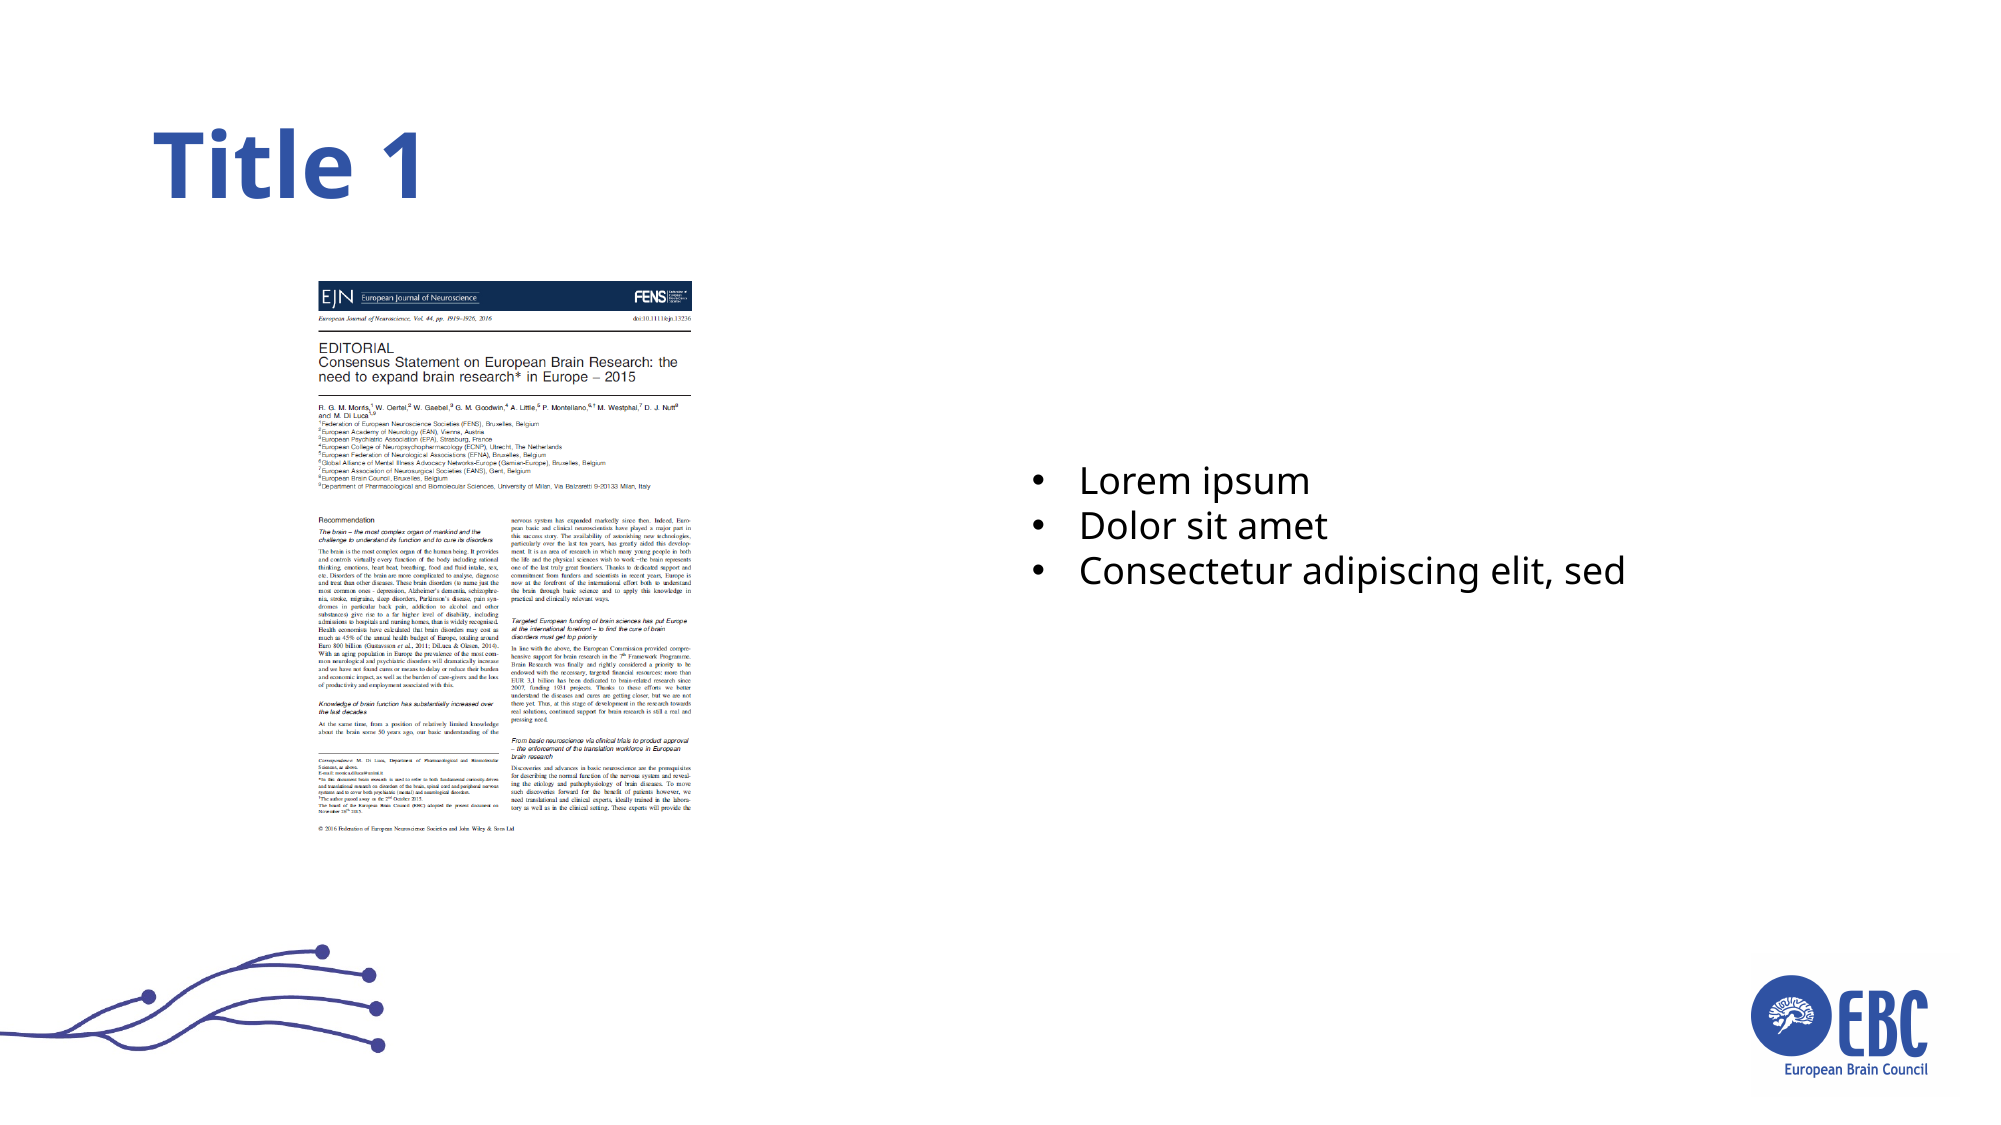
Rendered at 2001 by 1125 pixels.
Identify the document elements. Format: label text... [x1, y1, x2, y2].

title Title 1 [137, 59, 1863, 278]
picture [0, 867, 434, 1117]
list Lorem ipsum Dolor sit amet Consectetur adipiscing elit, sed [1016, 449, 1867, 652]
picture [1751, 953, 1960, 1117]
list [291, 277, 716, 854]
